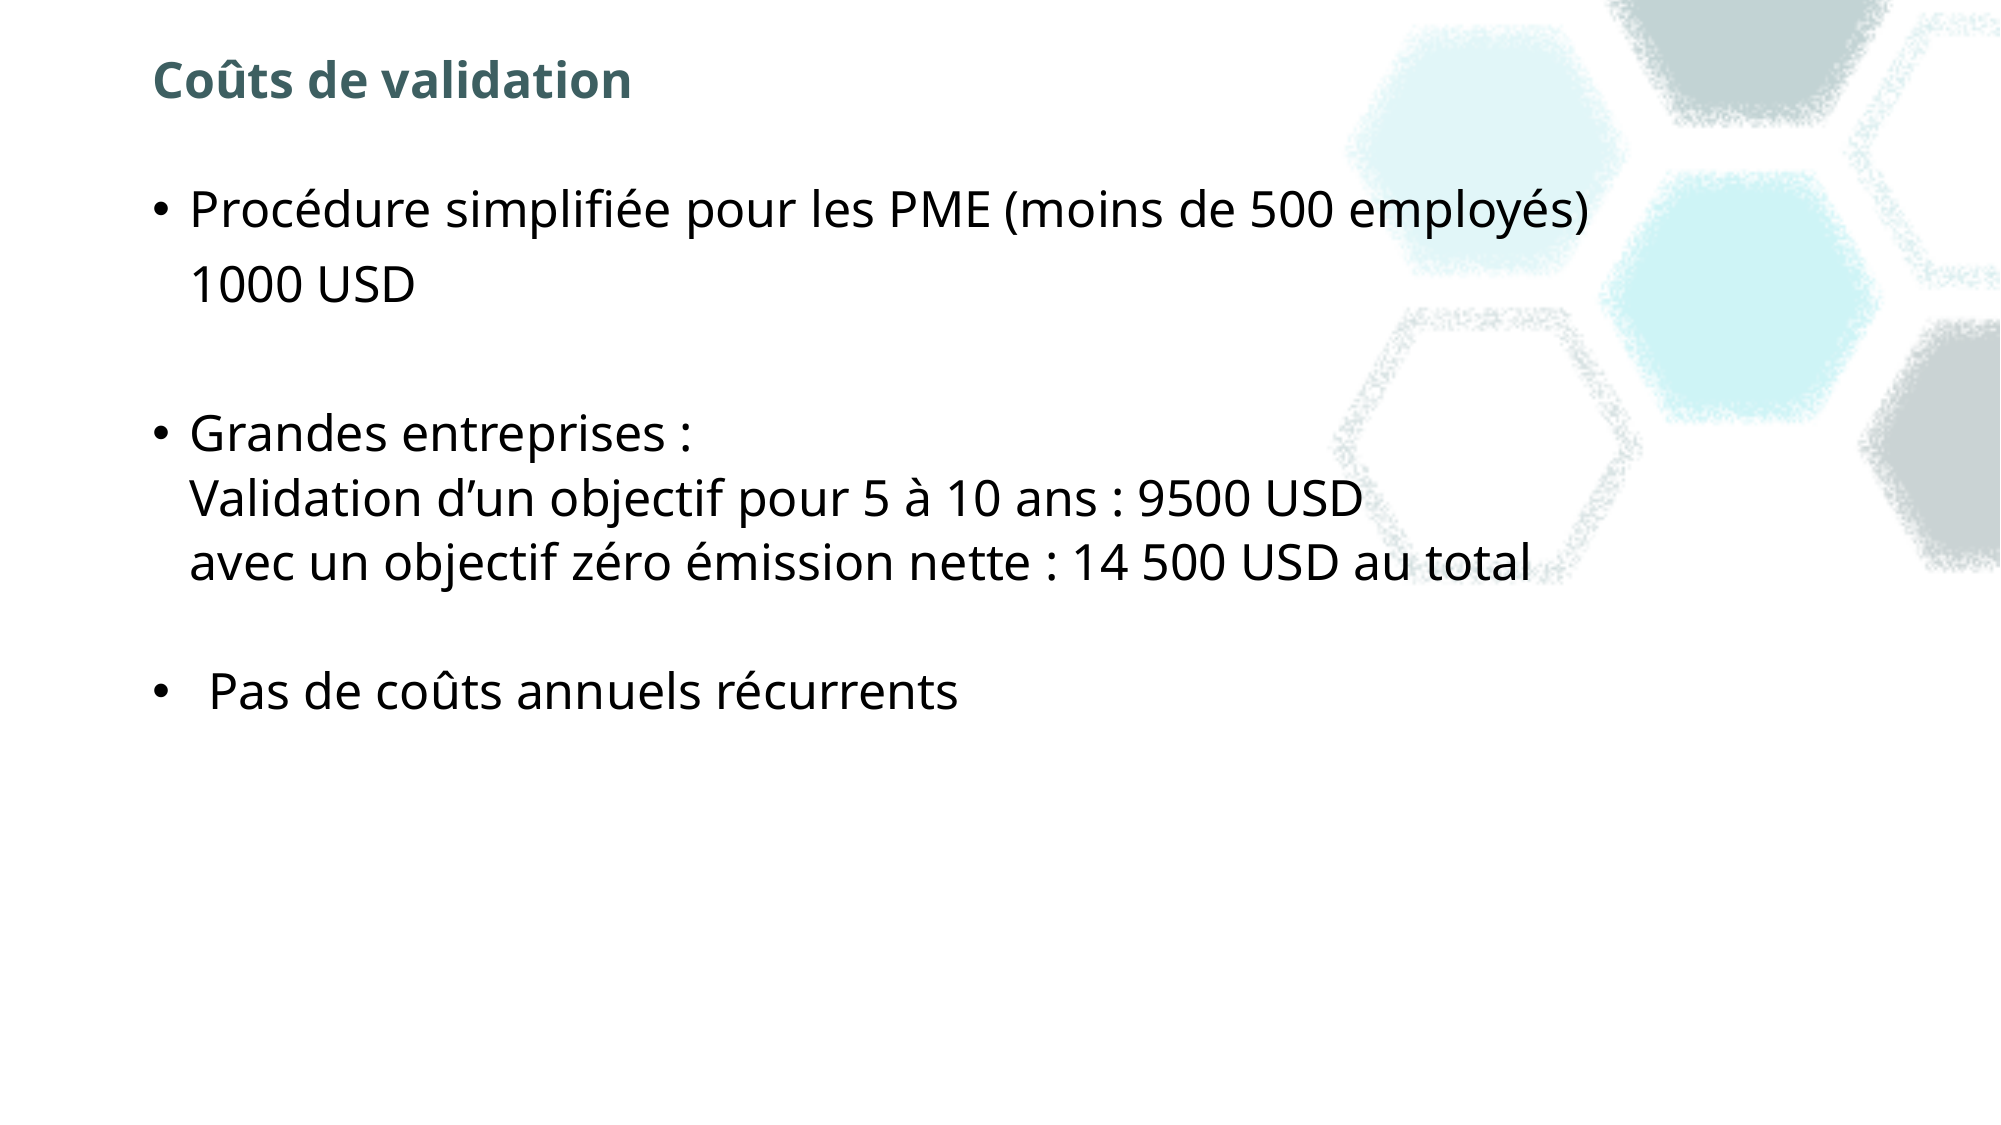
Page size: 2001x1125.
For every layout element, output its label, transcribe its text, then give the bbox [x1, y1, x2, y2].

list Procédure simplifiée pour les PME (moins de 500 employés) 1000 USD Grandes entreprises : Validation d’un objectif pour 5 à 10 ans : 9500 USD avec un objectif zéro émission nette : 14 500 USD au total Pas de coûts annuels récurrents [137, 176, 1863, 1083]
picture [247, 0, 2000, 949]
title Coûts de validation [137, 26, 247, 138]
